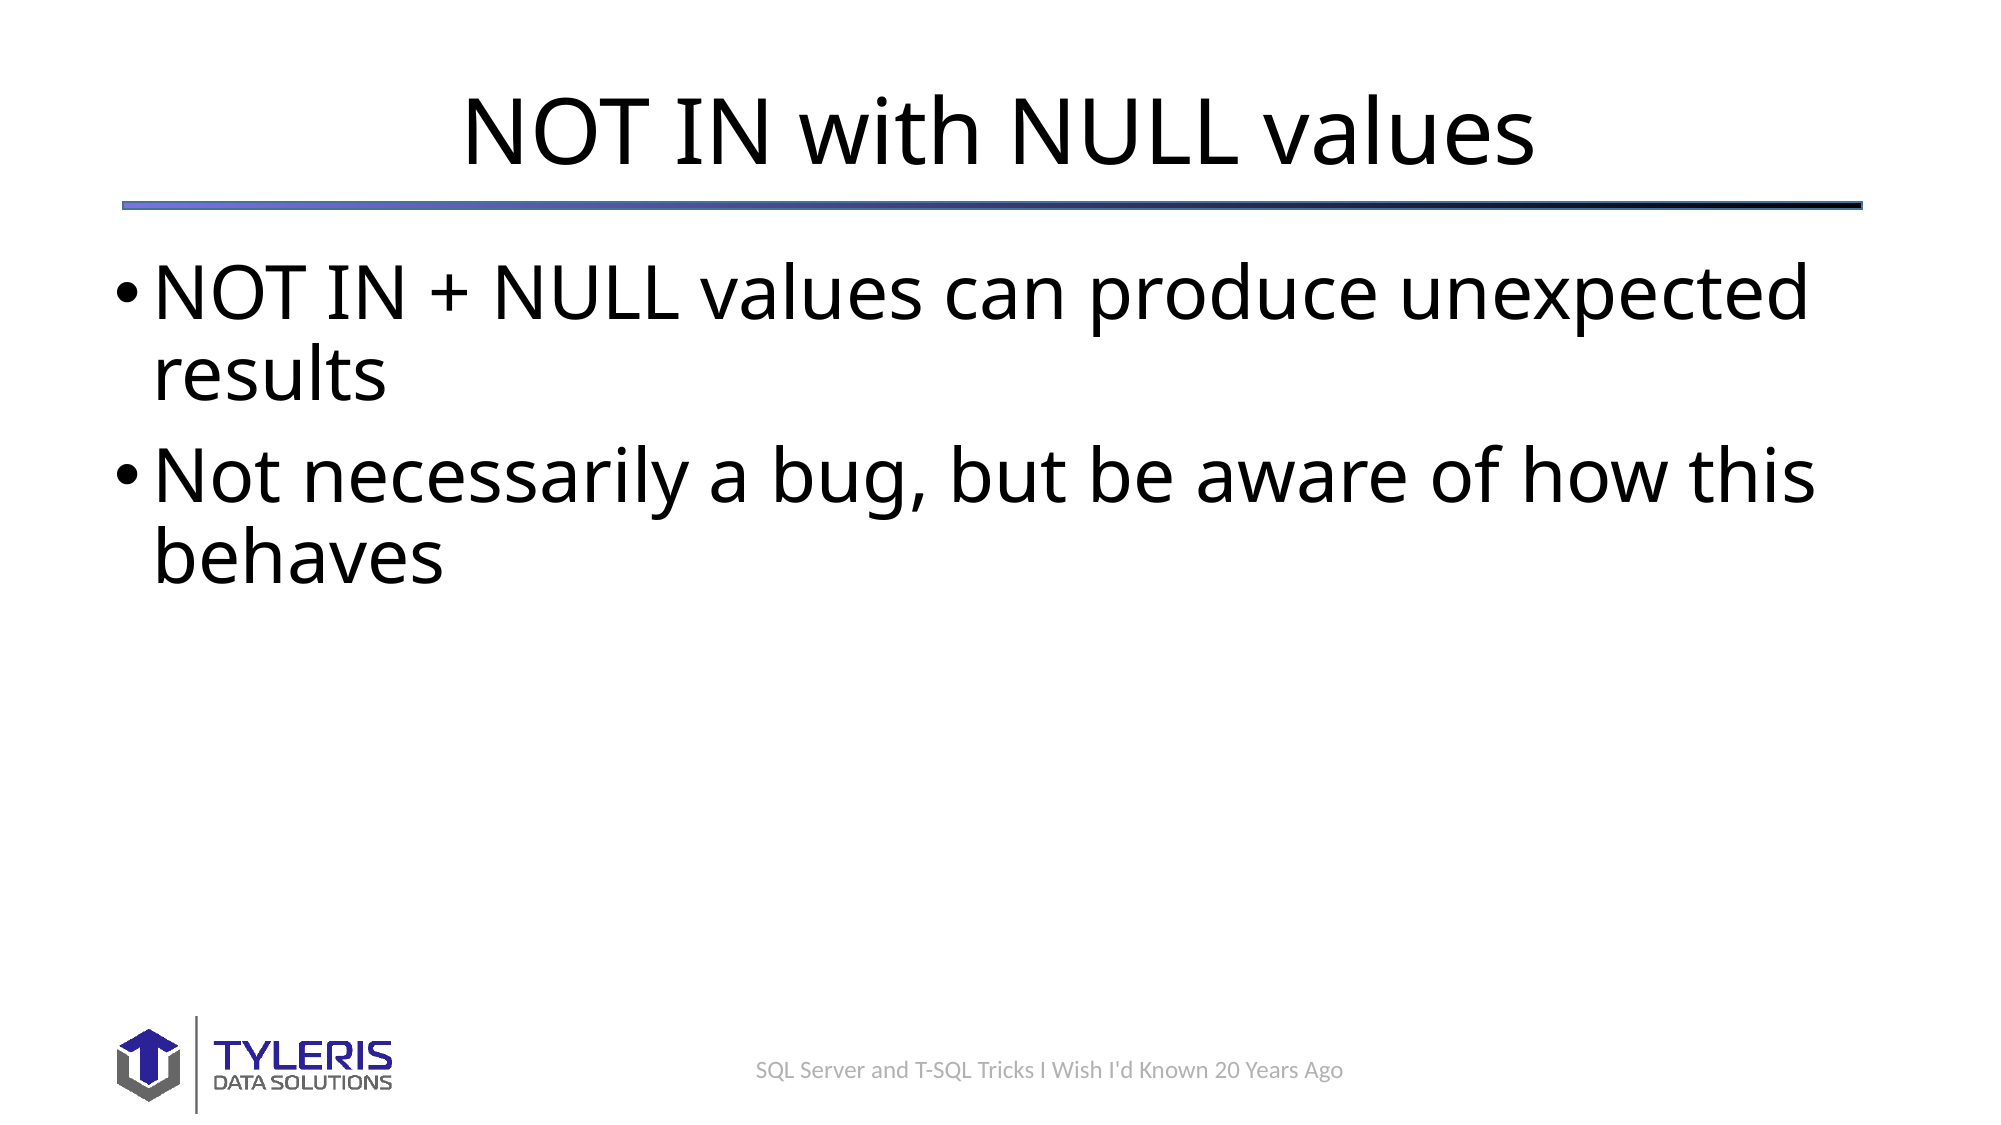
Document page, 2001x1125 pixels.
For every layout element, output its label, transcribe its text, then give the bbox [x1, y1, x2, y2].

picture [117, 1016, 392, 1114]
text_box [122, 201, 1863, 210]
list NOT IN + NULL values can produce unexpected results Not necessarily a bug, but be aware of how this behaves [99, 247, 1863, 914]
text_box NOT IN with NULL values [137, 59, 1863, 201]
footer SQL Server and T-SQL Tricks I Wish I'd Known 20 Years Ago [599, 1039, 1502, 1099]
